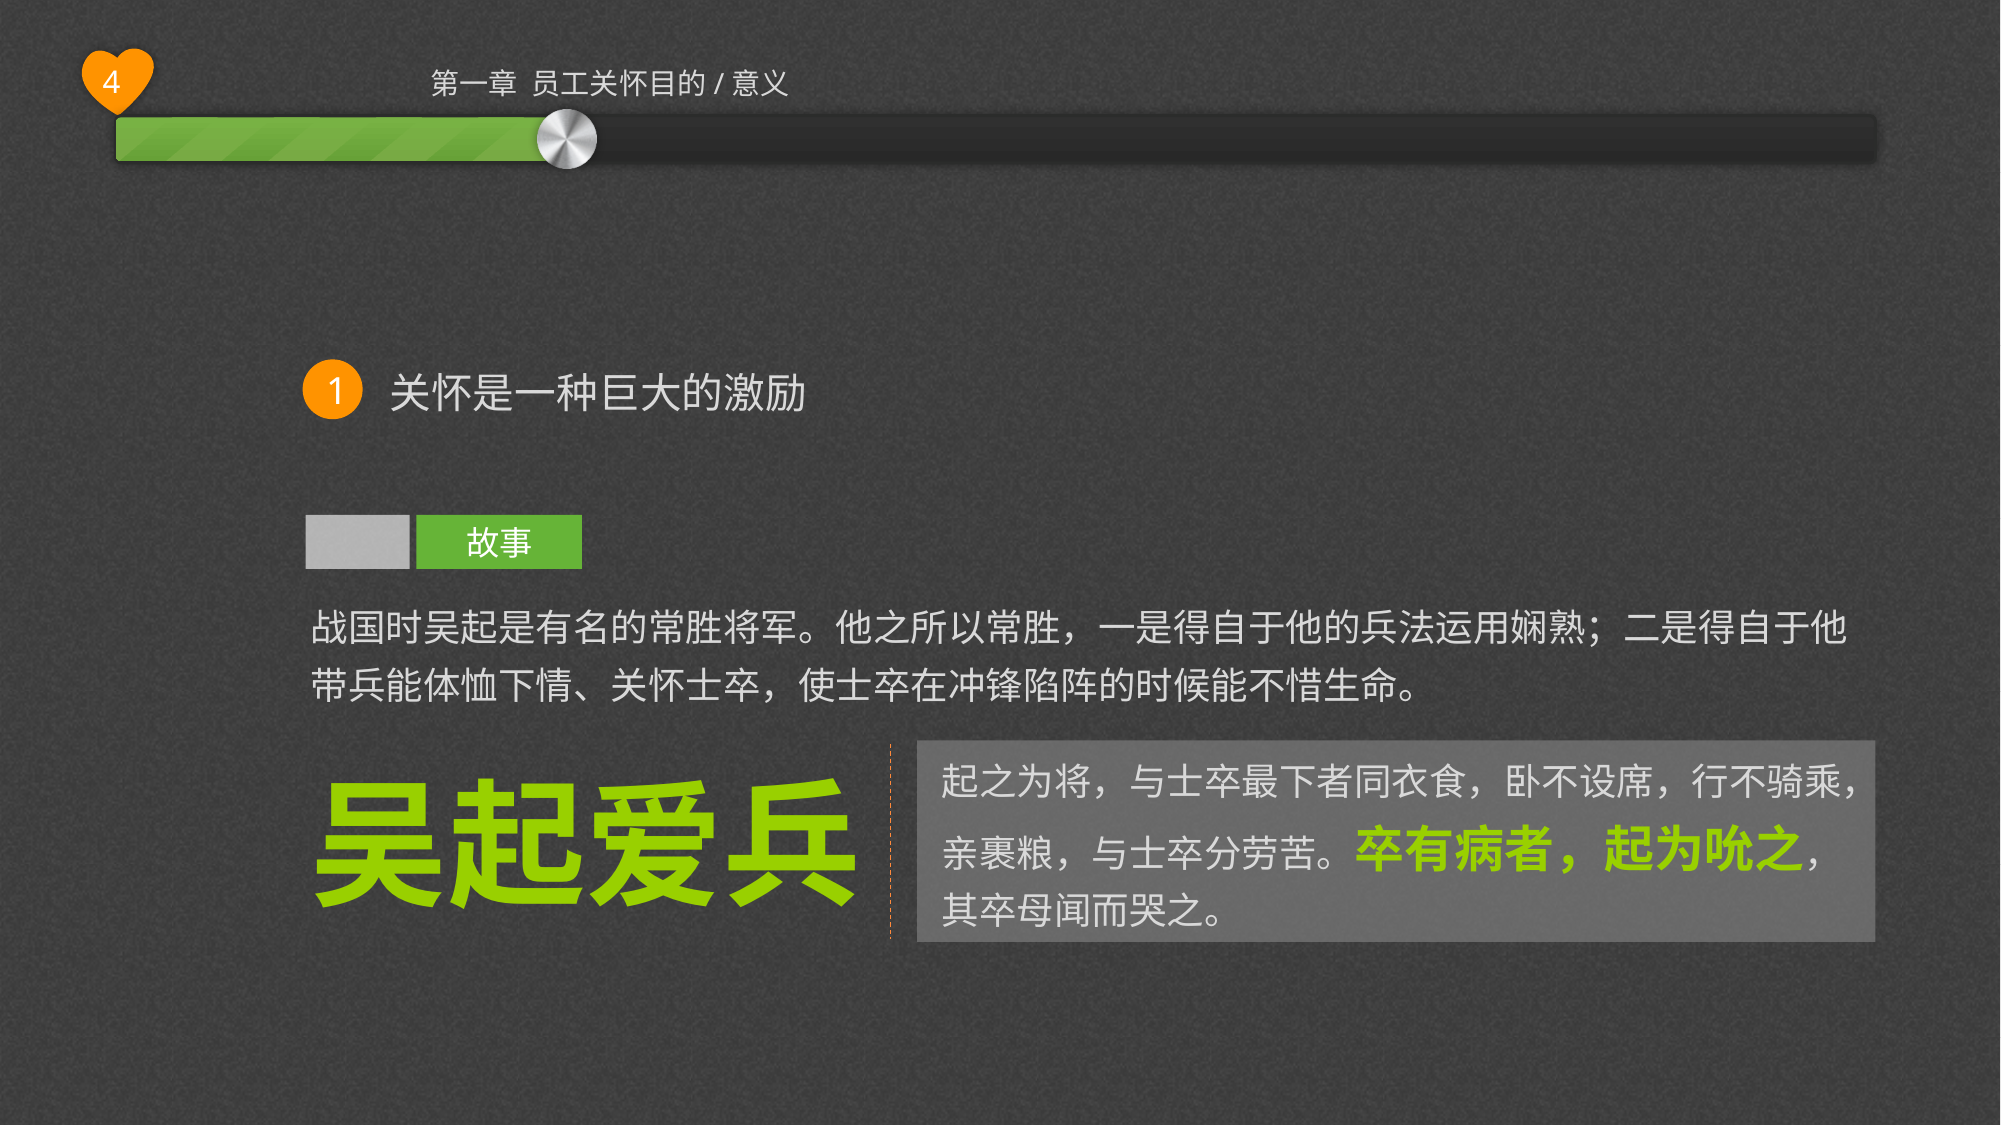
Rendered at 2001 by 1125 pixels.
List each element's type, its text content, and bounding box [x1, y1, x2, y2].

text_box 起之为将，与士卒最下者同衣食，卧不设席，行不骑乘，亲裹粮，与士卒分劳苦。卒有病者，起为吮之，其卒母闻而哭之。 [926, 740, 1876, 940]
text_box 战国时吴起是有名的常胜将军。他之所以常胜，一是得自于他的兵法运用娴熟；二是得自于他带兵能体恤下情、关怀士卒，使士卒在冲锋陷阵的时候能不惜生命。 [296, 582, 1876, 715]
picture [0, 0, 2001, 1125]
text_box 吴起爱兵 [891, 750, 900, 931]
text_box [302, 359, 1171, 425]
text_box 故事 [415, 514, 583, 570]
text_box [916, 739, 1876, 943]
text_box [305, 514, 411, 570]
text_box 吴起爱兵 [296, 750, 890, 931]
